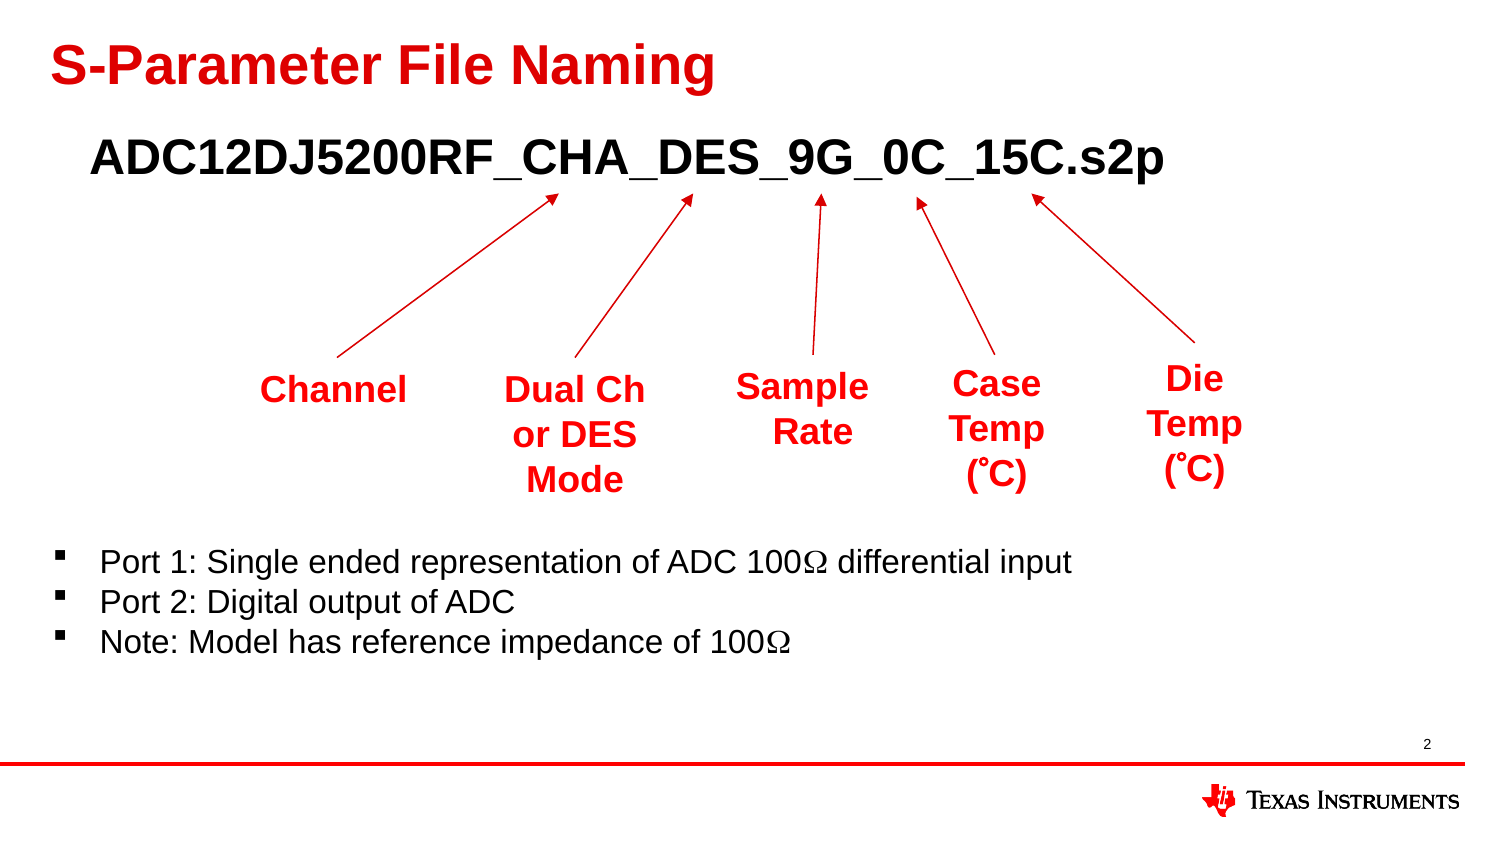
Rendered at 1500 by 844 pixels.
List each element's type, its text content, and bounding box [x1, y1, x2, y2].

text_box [812, 193, 822, 356]
text_box Dual Ch or DES Mode [470, 357, 680, 508]
text_box Case Temp (C) [904, 351, 1089, 502]
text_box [336, 193, 560, 358]
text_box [1031, 193, 1196, 344]
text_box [916, 196, 995, 355]
text_box Port 1: Single ended representation of ADC 100W differential input Port 2: Digital output of ADC Note: Model has reference impedance of 100W [37, 532, 1444, 668]
title S-Parameter File Naming [37, 17, 1426, 119]
text_box Sample Rate [721, 354, 904, 460]
text_box ADC12DJ5200RF_CHA_DES_9G_0C_15C.s2p [74, 117, 1284, 193]
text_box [574, 193, 694, 358]
text_box Die Temp (C) [1102, 346, 1287, 497]
text_box Channel [245, 357, 429, 418]
slide_number 2 [1093, 728, 1444, 755]
picture [1202, 784, 1459, 817]
